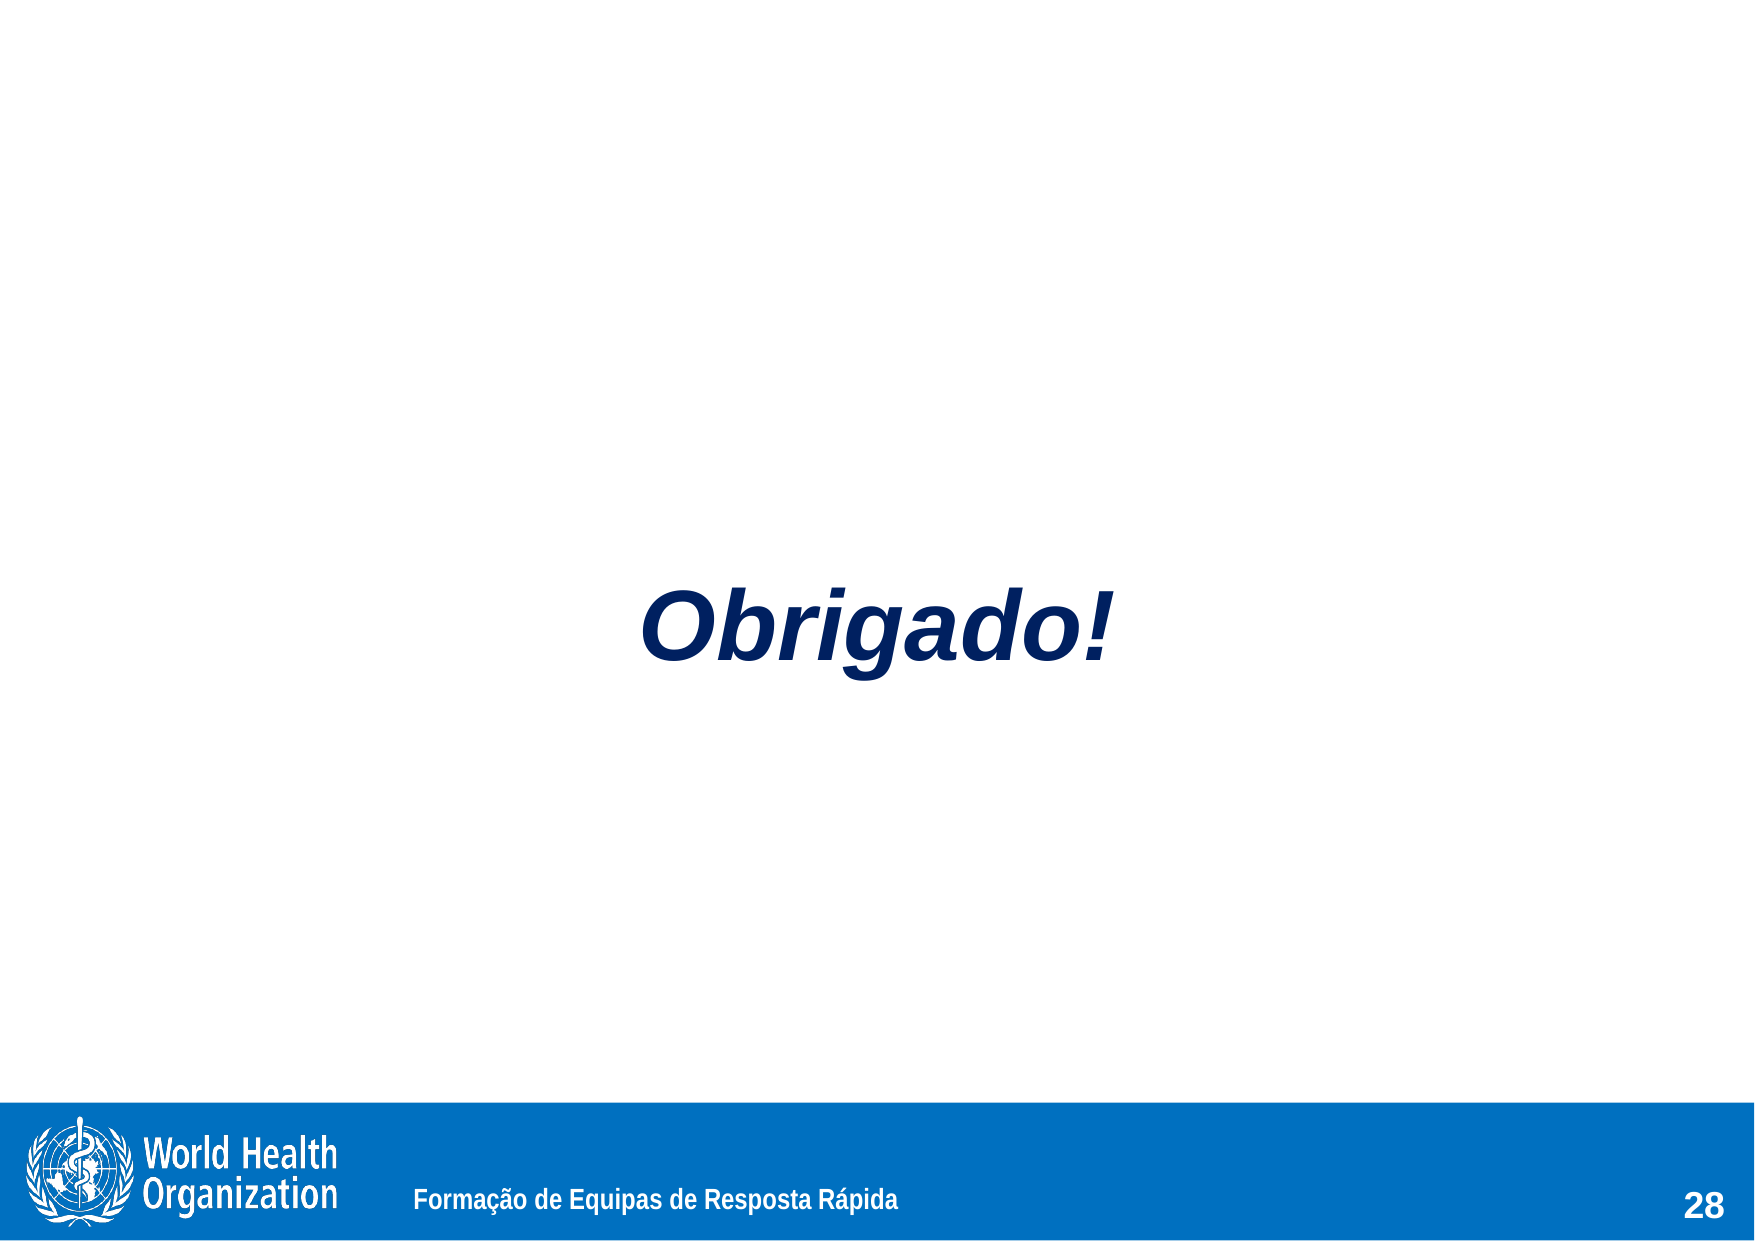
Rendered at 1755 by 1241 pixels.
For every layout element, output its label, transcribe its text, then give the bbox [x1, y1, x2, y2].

title Obrigado! [87, 533, 1667, 707]
picture [25, 1116, 337, 1227]
